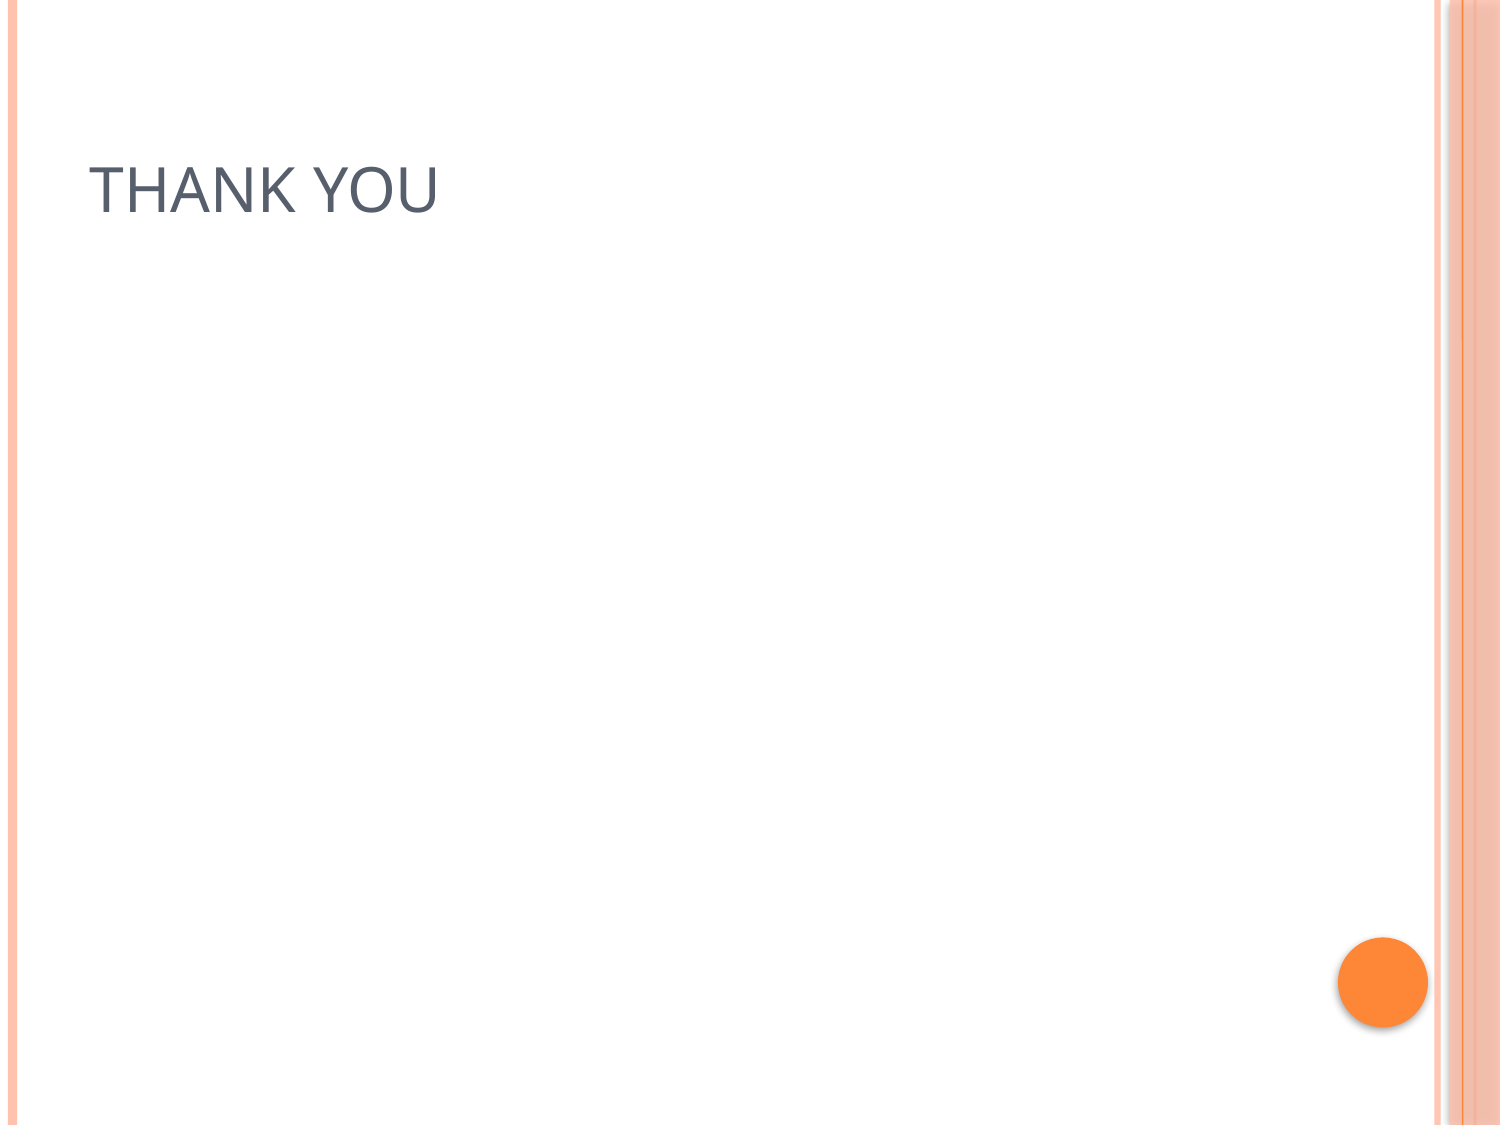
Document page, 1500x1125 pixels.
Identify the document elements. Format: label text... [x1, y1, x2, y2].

title Thank You [75, 45, 1300, 233]
